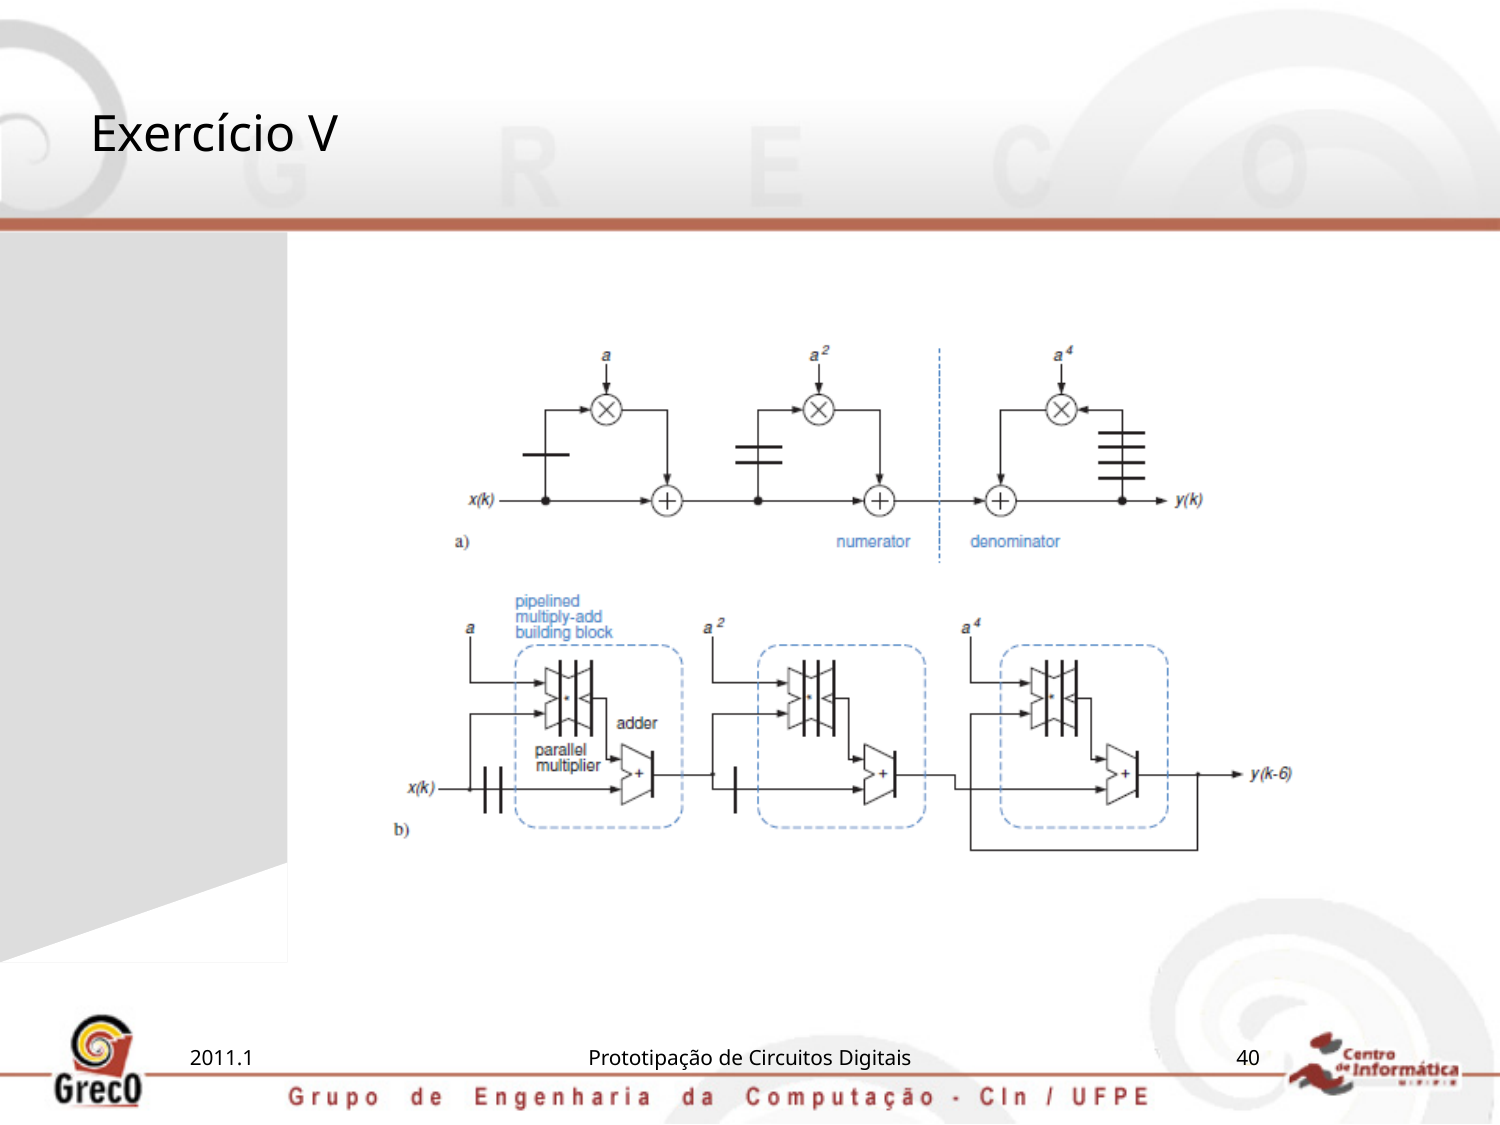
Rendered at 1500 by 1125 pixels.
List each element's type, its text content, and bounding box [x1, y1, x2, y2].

title Exercício V [74, 37, 1463, 226]
picture [0, 1, 1500, 1124]
slide_number 40 [1037, 1037, 1276, 1113]
slide_number 2011.1 [174, 1037, 488, 1113]
footer Prototipação de Circuitos Digitais [512, 1037, 988, 1113]
